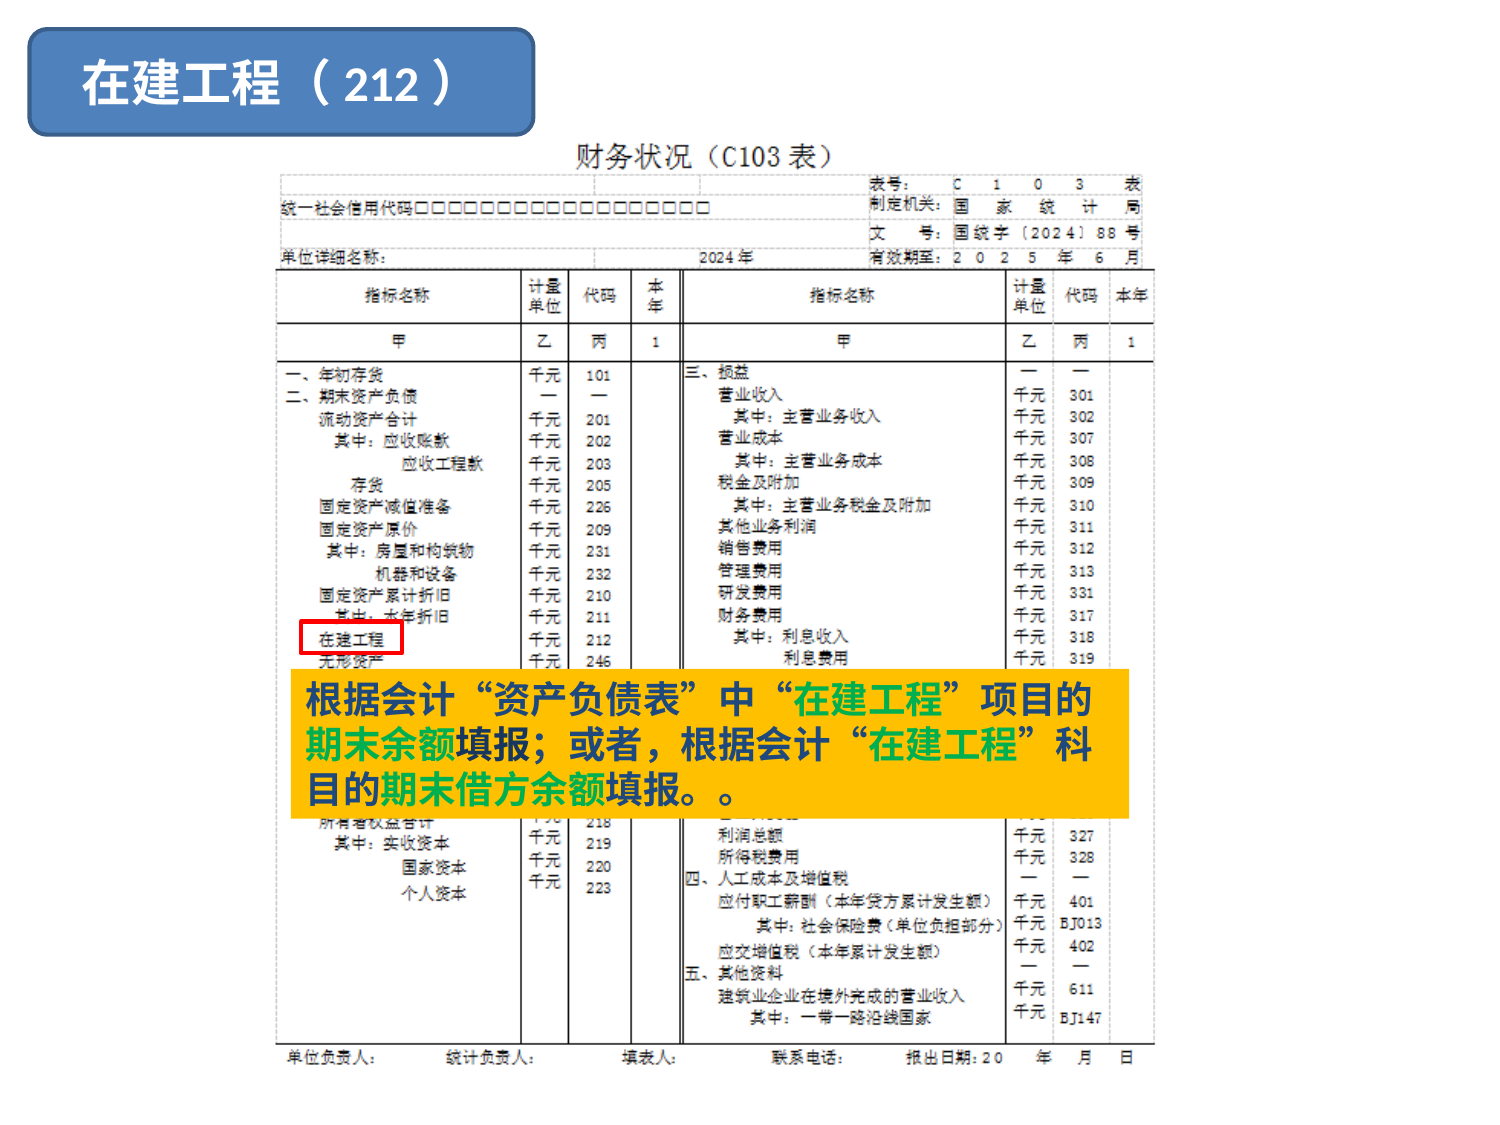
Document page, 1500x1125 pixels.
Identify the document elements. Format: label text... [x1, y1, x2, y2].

text_box 在建工程（212） [27, 27, 536, 137]
picture [241, 134, 1179, 1089]
